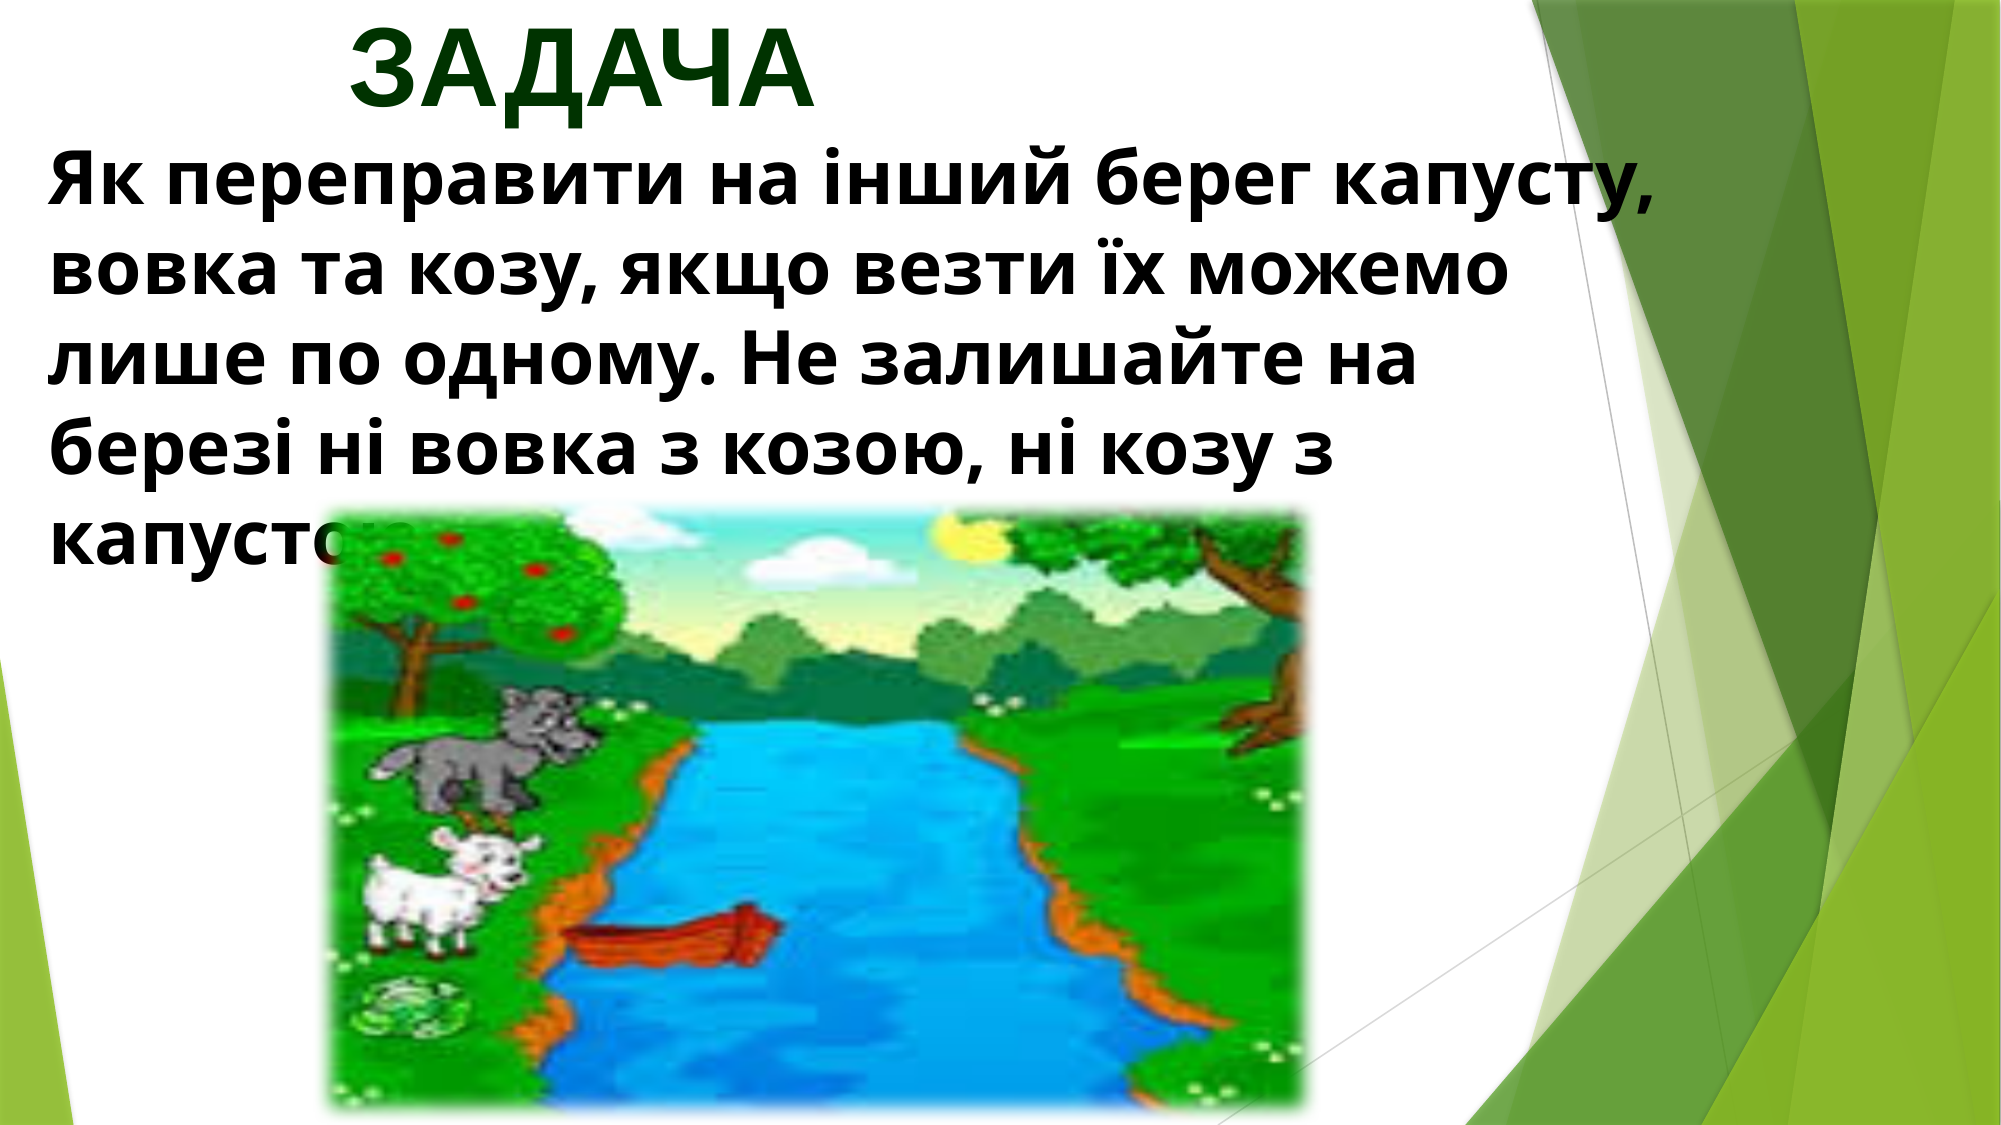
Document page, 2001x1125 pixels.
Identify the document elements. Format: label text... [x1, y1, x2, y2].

text_box ЗАДАЧА Як переправити на інший берег капусту, вовка та козу, якщо везти їх можемо лише по одному. Не залишайте на березі ні вовка з козою, ні козу з капустою. [33, 0, 1691, 587]
picture [312, 497, 1321, 1125]
